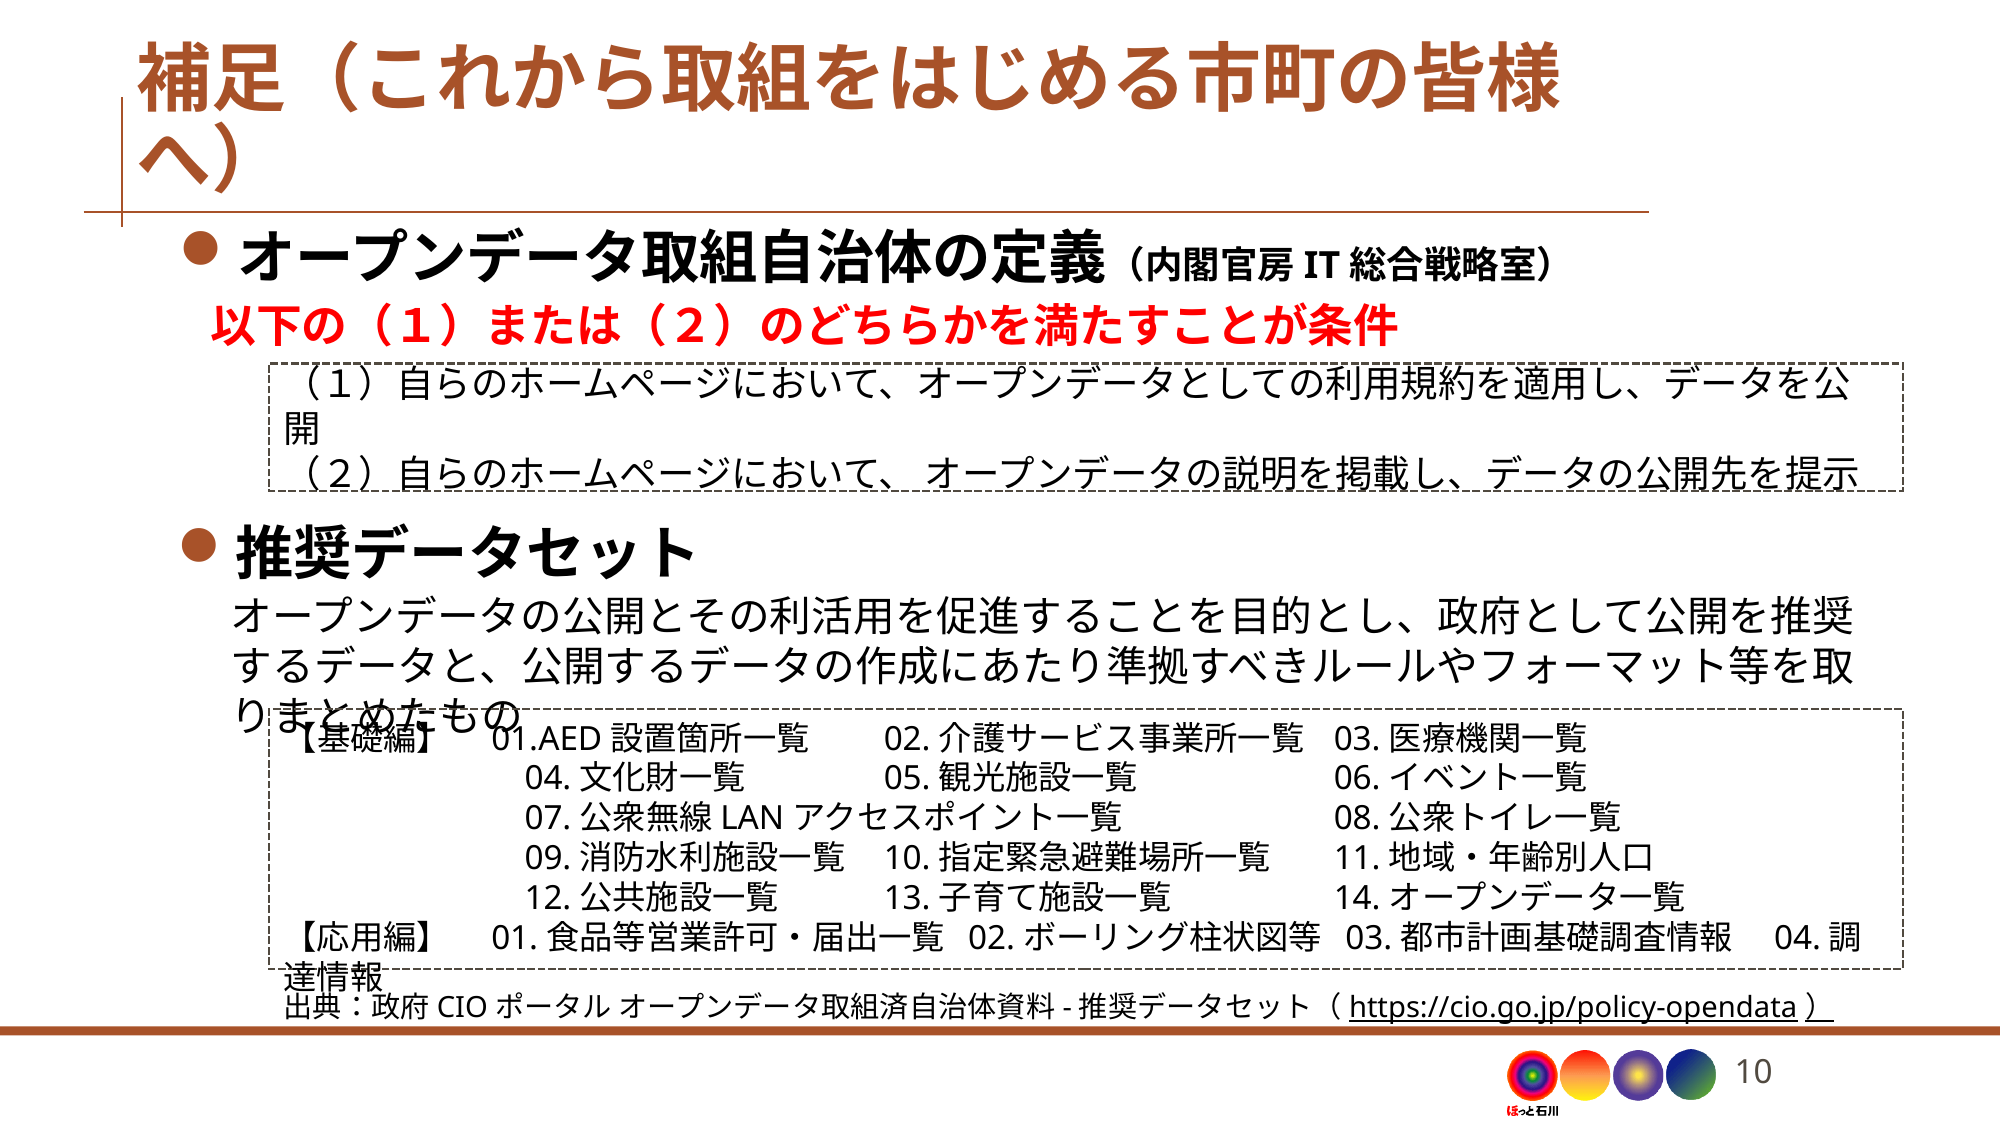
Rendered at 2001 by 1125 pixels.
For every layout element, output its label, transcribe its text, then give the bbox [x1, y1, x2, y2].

text_box オープンデータの公開とその利活用を促進することを目的とし、政府として公開を推奨するデータと、公開するデータの作成にあたり準拠すべきルールやフォーマット等を取りまとめたもの [215, 581, 1881, 697]
slide_number 9 [1672, 1053, 1788, 1093]
title 補足（これから取組をはじめる市町の皆様へ） [121, 62, 1644, 211]
text_box 出典：政府CIOポータル オープンデータ取組済自治体資料-推奨データセット（https://cio.go.jp/policy-opendata） [268, 981, 1939, 1031]
text_box 推奨データセット [162, 516, 1559, 584]
text_box （１）自らのホームページにおいて、オープンデータとしての利用規約を適用し、データを公開 （２）自らのホームページにおいて、 オープンデータの説明を掲載し、データの公開先を提示 [268, 393, 1904, 492]
picture [1507, 1049, 1716, 1116]
list オープンデータ取組自治体の定義（内閣官房IT総合戦略室） [163, 220, 1970, 378]
text_box 以下の（１）または（２）のどちらかを満たすことが条件 [195, 289, 1970, 393]
text_box 【基礎編】 01.AED設置箇所一覧 02.介護サービス事業所一覧 03.医療機関一覧 04.文化財一覧 05.観光施設一覧 06.イベント一覧 07.公衆無線LANアクセスポイント一覧 08.公衆トイレ一覧 09.消防水利施設一覧 10.指定緊急避難場所一覧 11.地域・年齢別人口 12.公共施設一覧 13.子育て施設一覧 14.オープンデータ一覧 【応用編】 01.食品等営業許可・届出一覧 02.ボーリング柱状図等 03.都市計画基礎調査情報 04.調達情報 [268, 709, 1903, 970]
